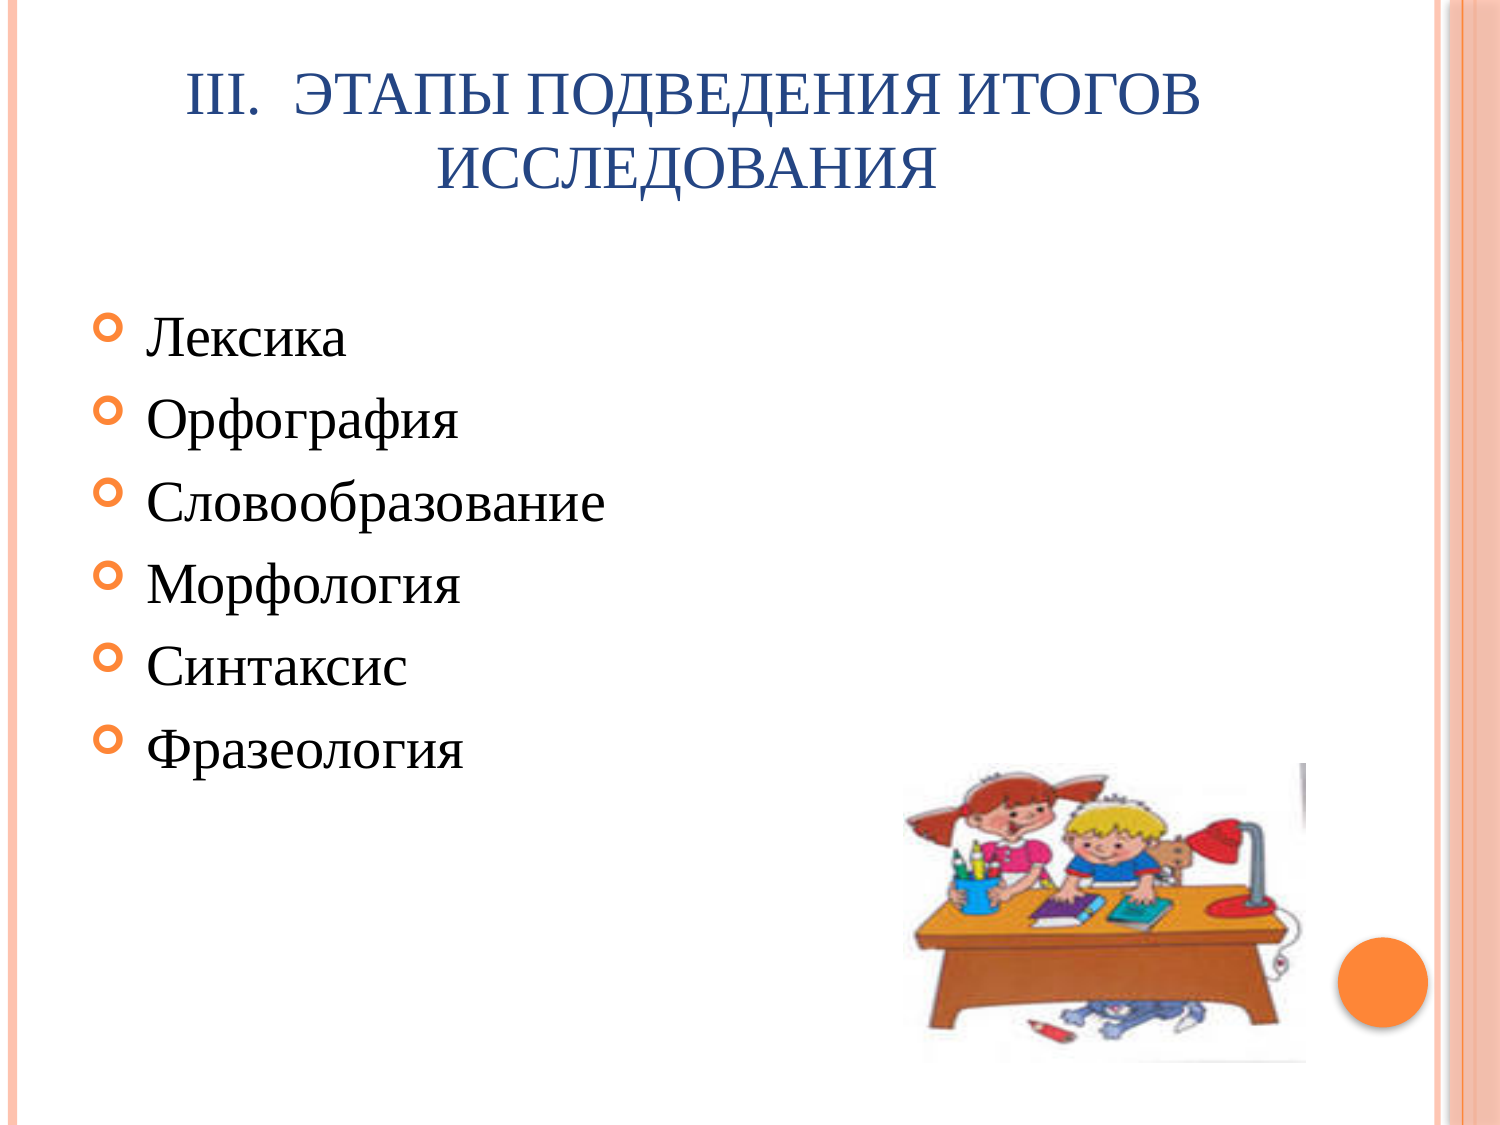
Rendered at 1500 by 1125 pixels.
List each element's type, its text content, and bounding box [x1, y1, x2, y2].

list Лексика Орфография Словообразование Морфология Синтаксис Фразеология [75, 290, 1329, 929]
title III. Этапы подведения итогов исследования [75, 45, 1300, 209]
picture [903, 762, 1306, 1063]
